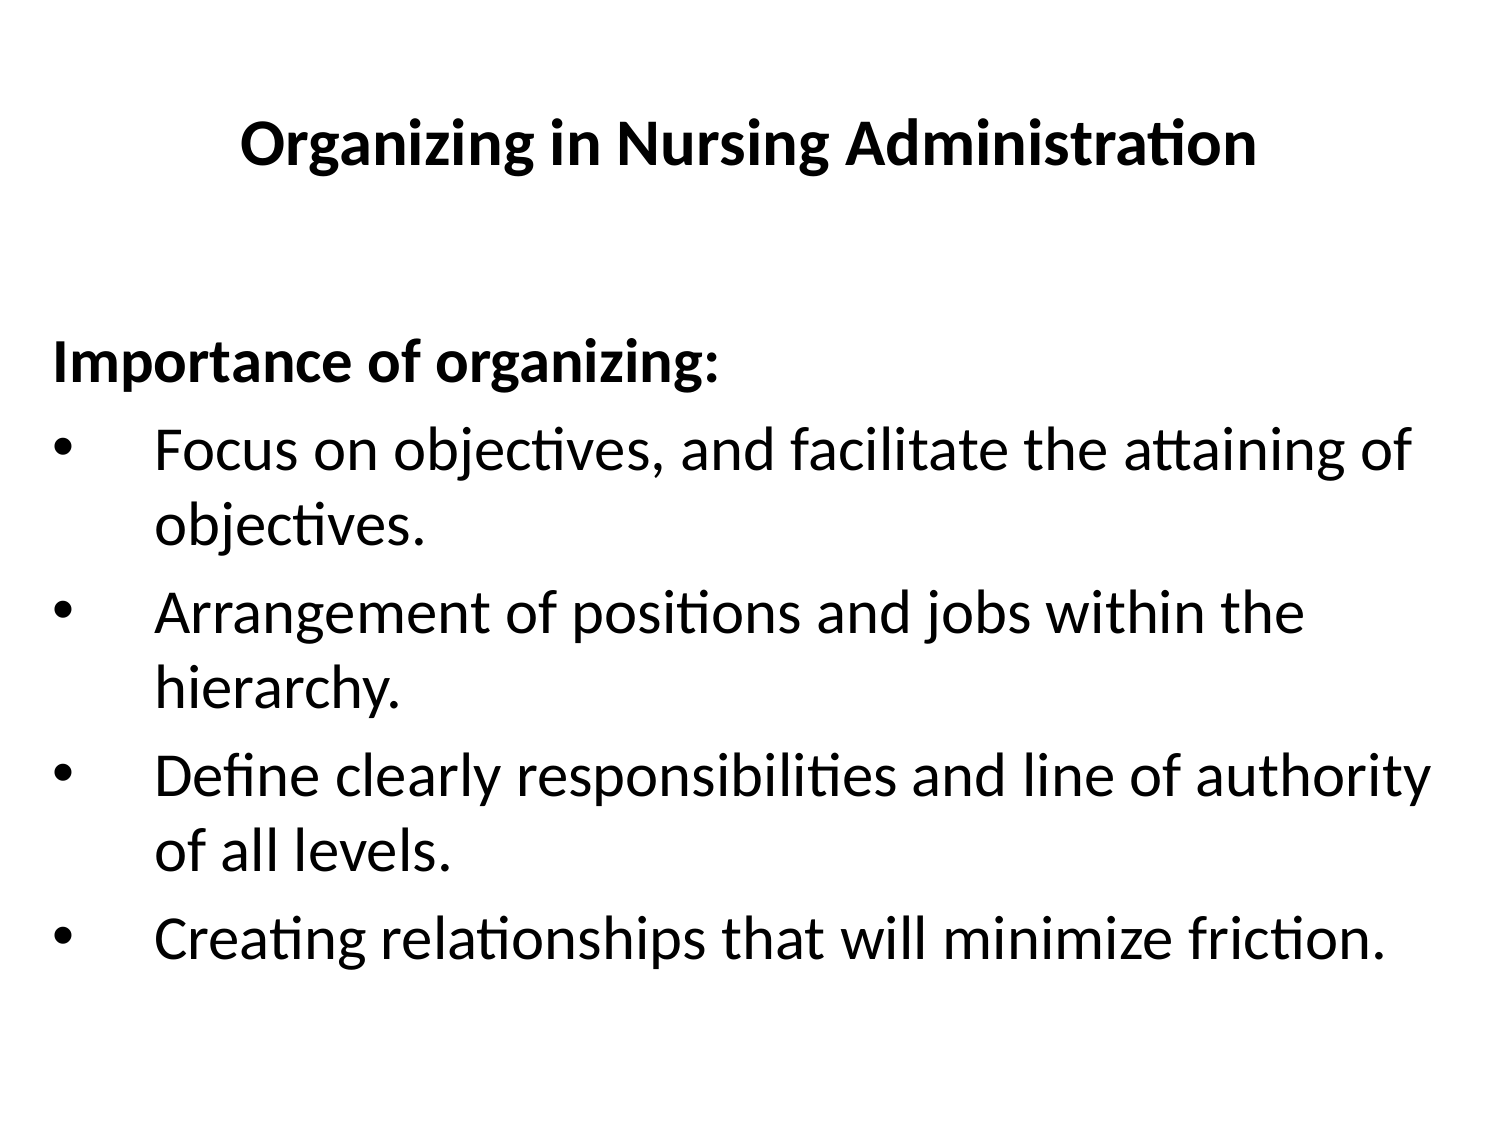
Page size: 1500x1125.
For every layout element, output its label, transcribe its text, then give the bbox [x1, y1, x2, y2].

list Importance of organizing: Focus on objectives, and facilitate the attaining of objectives. Arrangement of positions and jobs within the hierarchy. Define clearly responsibilities and line of authority of all levels. Creating relationships that will minimize friction. [37, 312, 1463, 988]
title Organizing in Nursing Administration [74, 44, 1426, 233]
